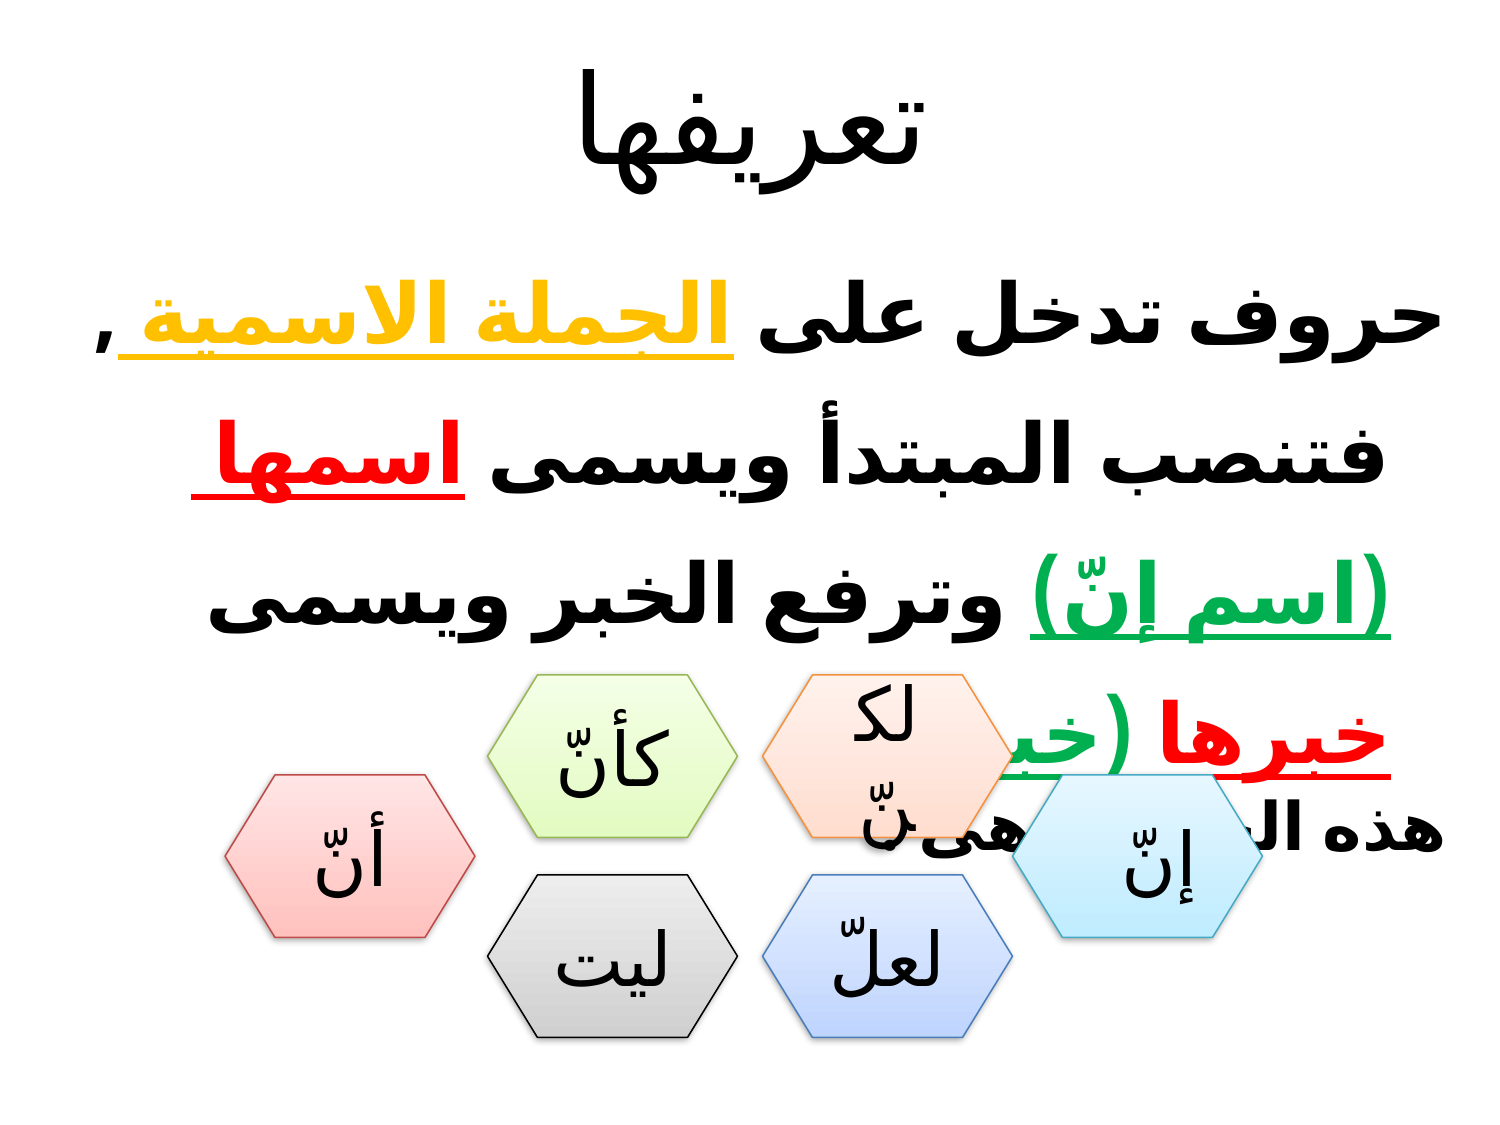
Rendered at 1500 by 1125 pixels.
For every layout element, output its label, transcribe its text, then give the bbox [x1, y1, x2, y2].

text_box لكنّ [761, 674, 1014, 839]
text_box أنّ [224, 774, 476, 939]
text_box كأنّ [486, 674, 739, 839]
list حروف تدخل على الجملة الاسمية , فتنصب المبتدأ ويسمى اسمها (اسم إنّ) وترفع الخبر ويسمى خبرها (خبر إنّ) هذه الحروف هى : . [75, 212, 1463, 1125]
text_box ليت [486, 874, 739, 1039]
text_box إنّ [1011, 774, 1264, 939]
title تعريفها [75, 0, 1425, 212]
text_box لعلّ [761, 874, 1014, 1039]
